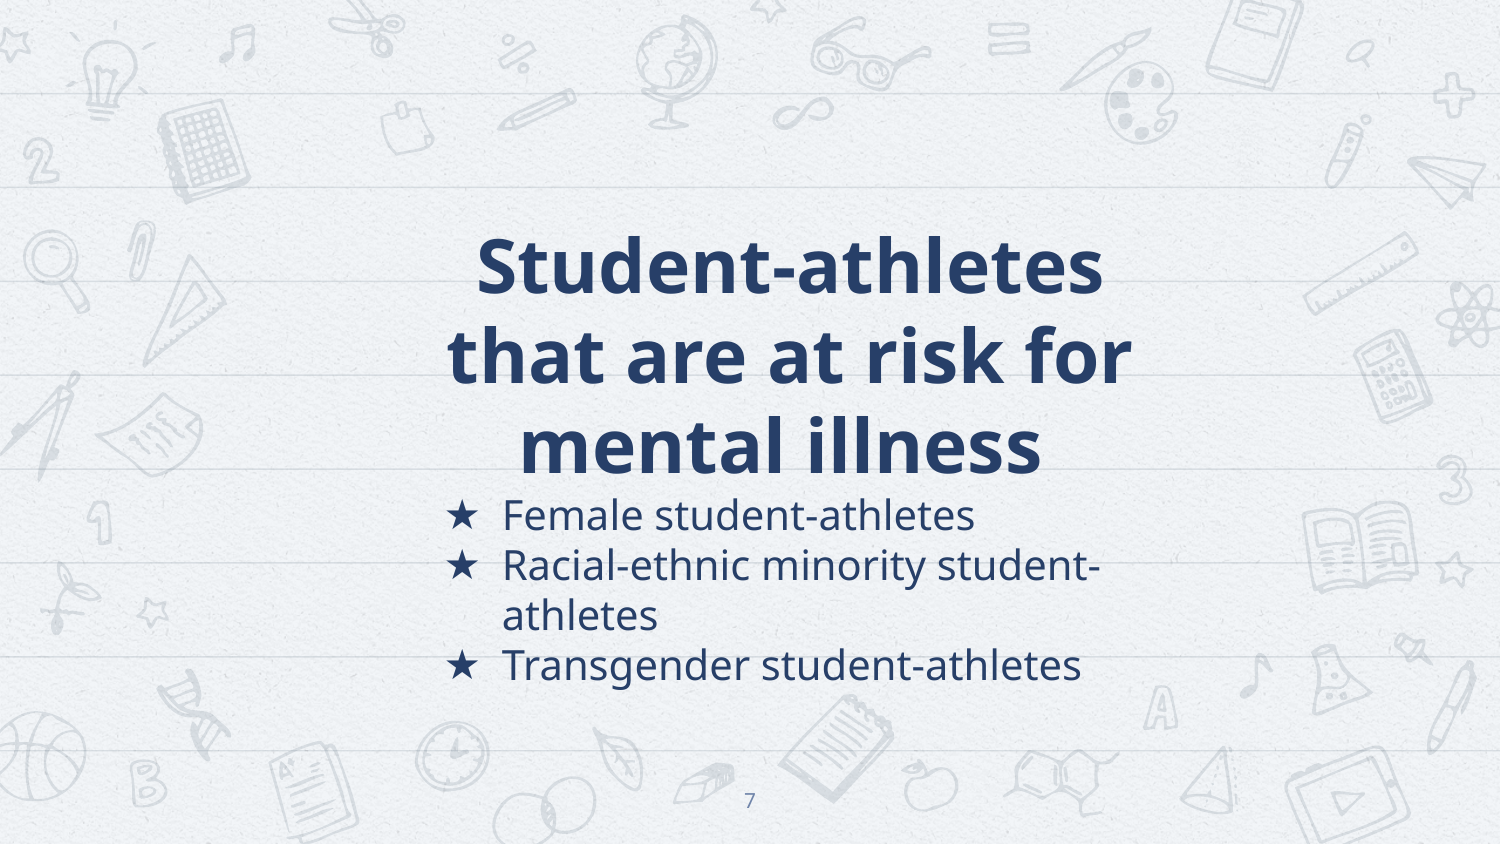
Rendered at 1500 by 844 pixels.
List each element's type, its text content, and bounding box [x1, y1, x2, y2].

picture [0, 0, 1500, 844]
slide_number 7 [705, 779, 795, 825]
text_box Student-athletes that are at risk for mental illness Female student-athletes Racial-ethnic minority student-athletes Transgender student-athletes [411, 203, 1170, 704]
